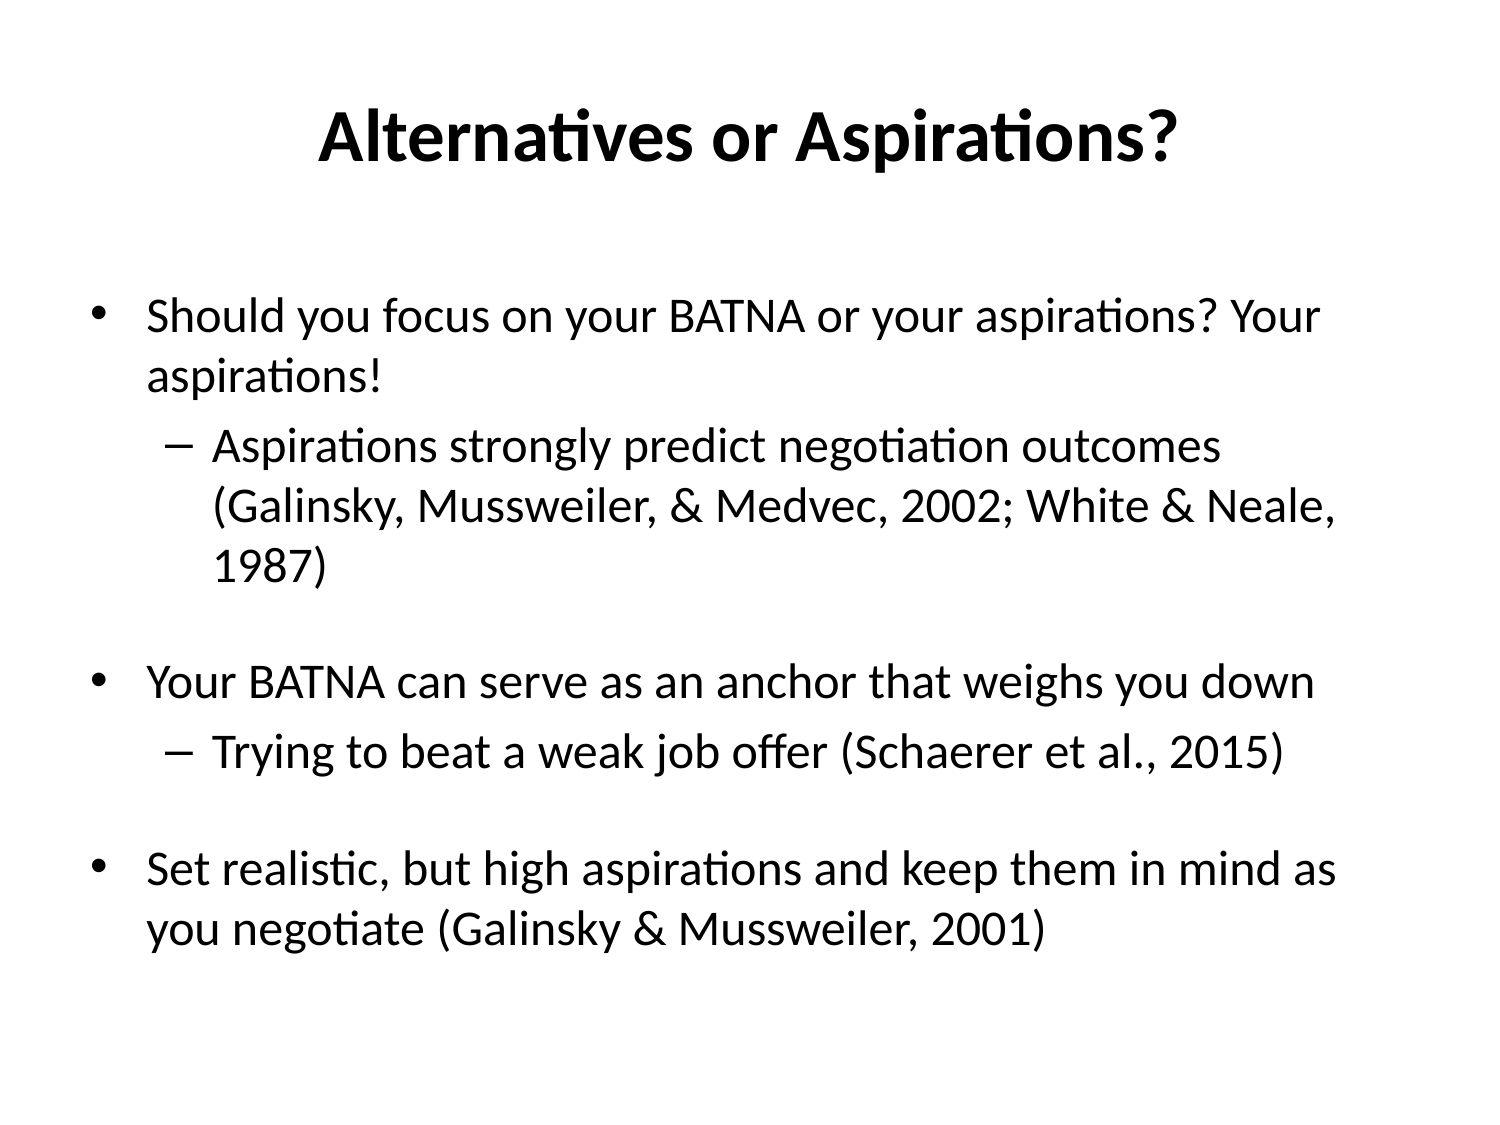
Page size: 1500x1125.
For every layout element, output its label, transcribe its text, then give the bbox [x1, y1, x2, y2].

title Alternatives or Aspirations? [75, 37, 1425, 225]
list Should you focus on your BATNA or your aspirations? Your aspirations! Aspirations strongly predict negotiation outcomes (Galinsky, Mussweiler, & Medvec, 2002; White & Neale, 1987) Your BATNA can serve as an anchor that weighs you down Trying to beat a weak job offer (Schaerer et al., 2015) Set realistic, but high aspirations and keep them in mind as you negotiate (Galinsky & Mussweiler, 2001) [75, 275, 1425, 1018]
